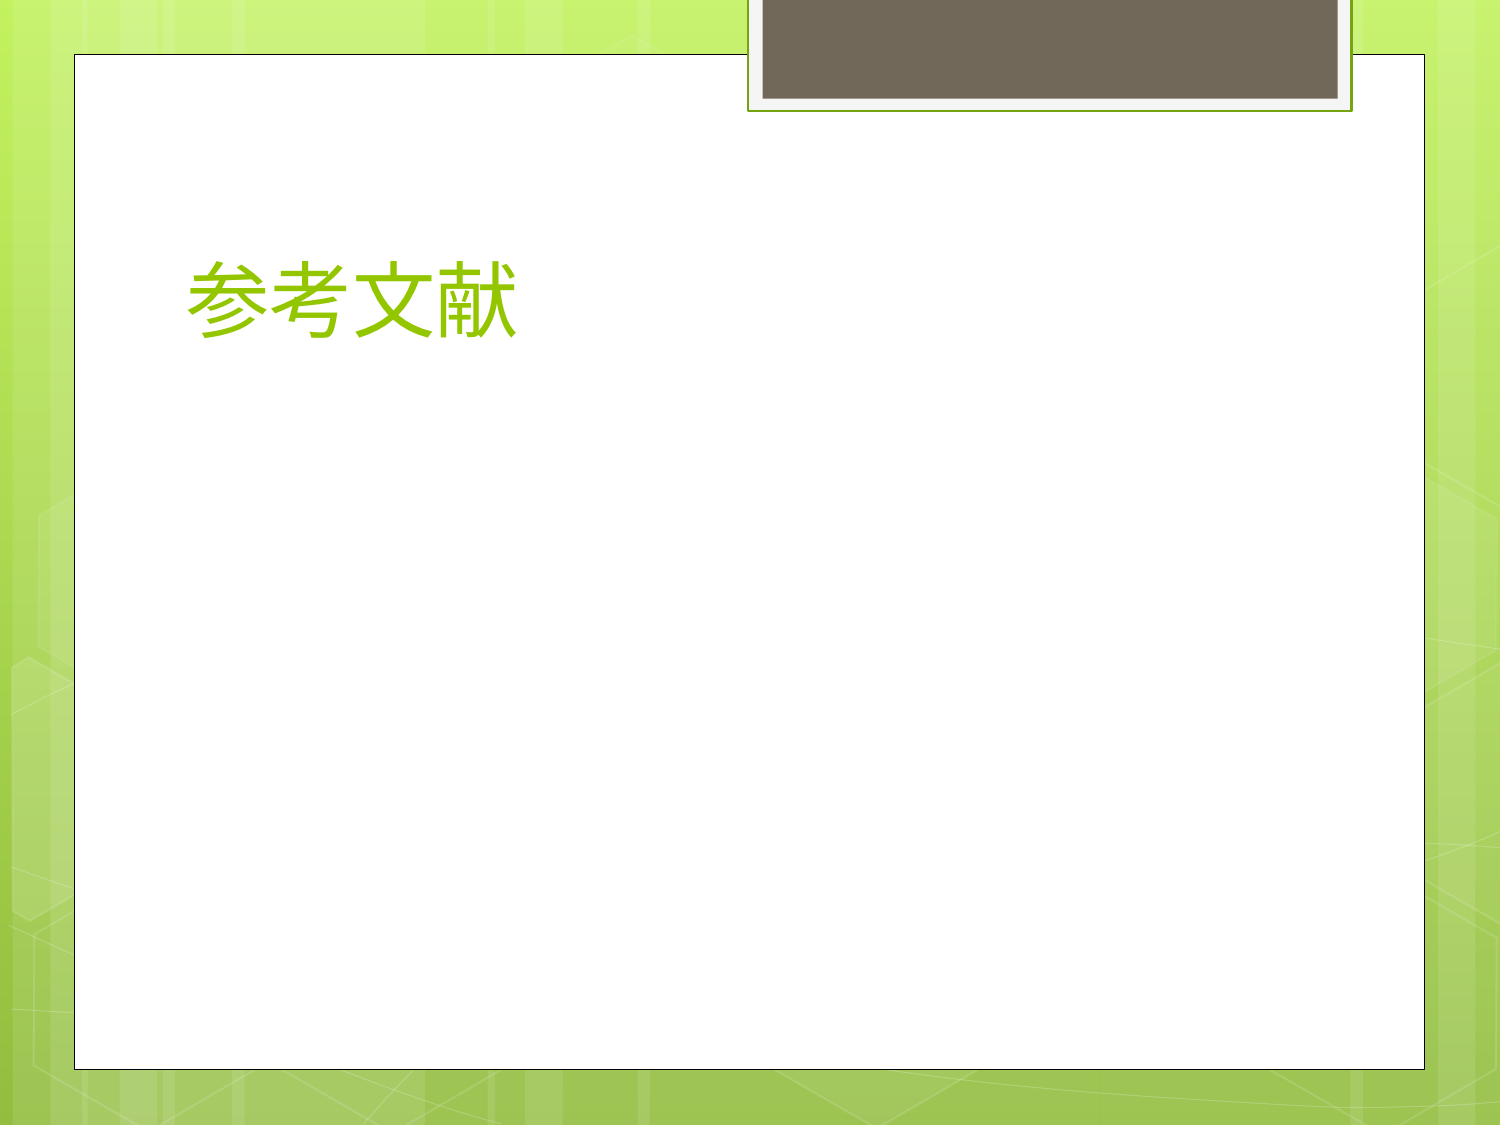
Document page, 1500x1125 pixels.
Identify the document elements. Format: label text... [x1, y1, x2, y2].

title 参考文献 [171, 168, 1324, 357]
